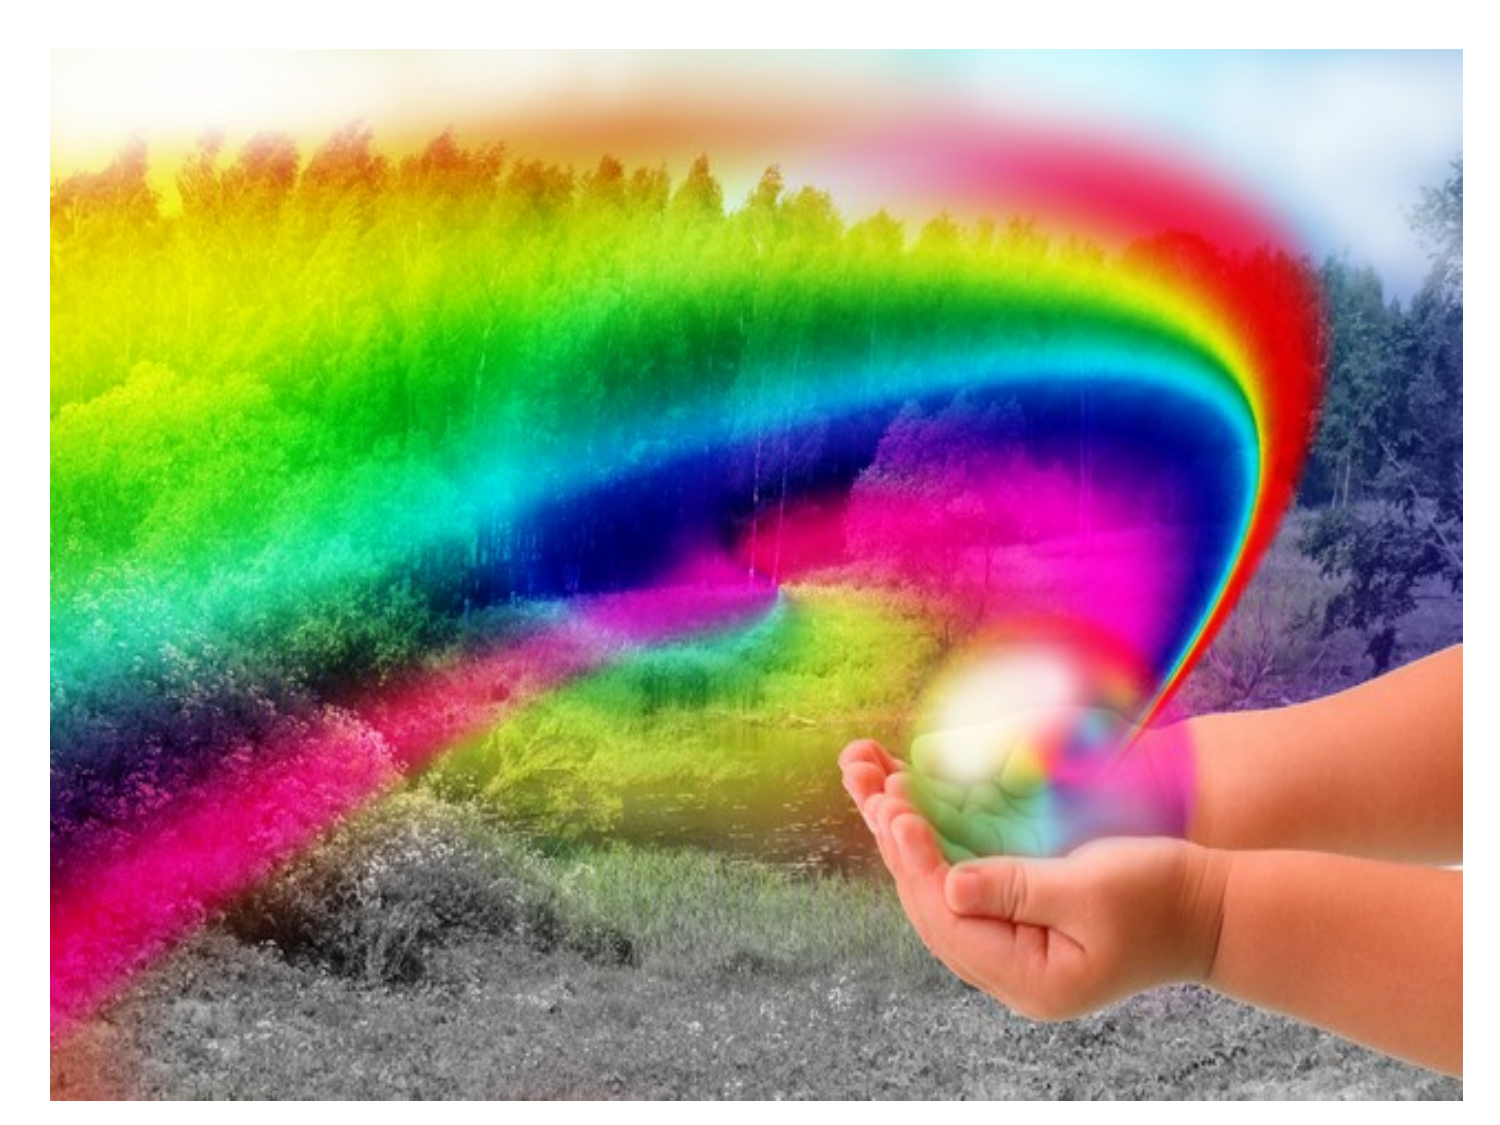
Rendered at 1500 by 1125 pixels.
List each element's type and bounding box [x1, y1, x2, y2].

picture [49, 49, 1463, 1101]
